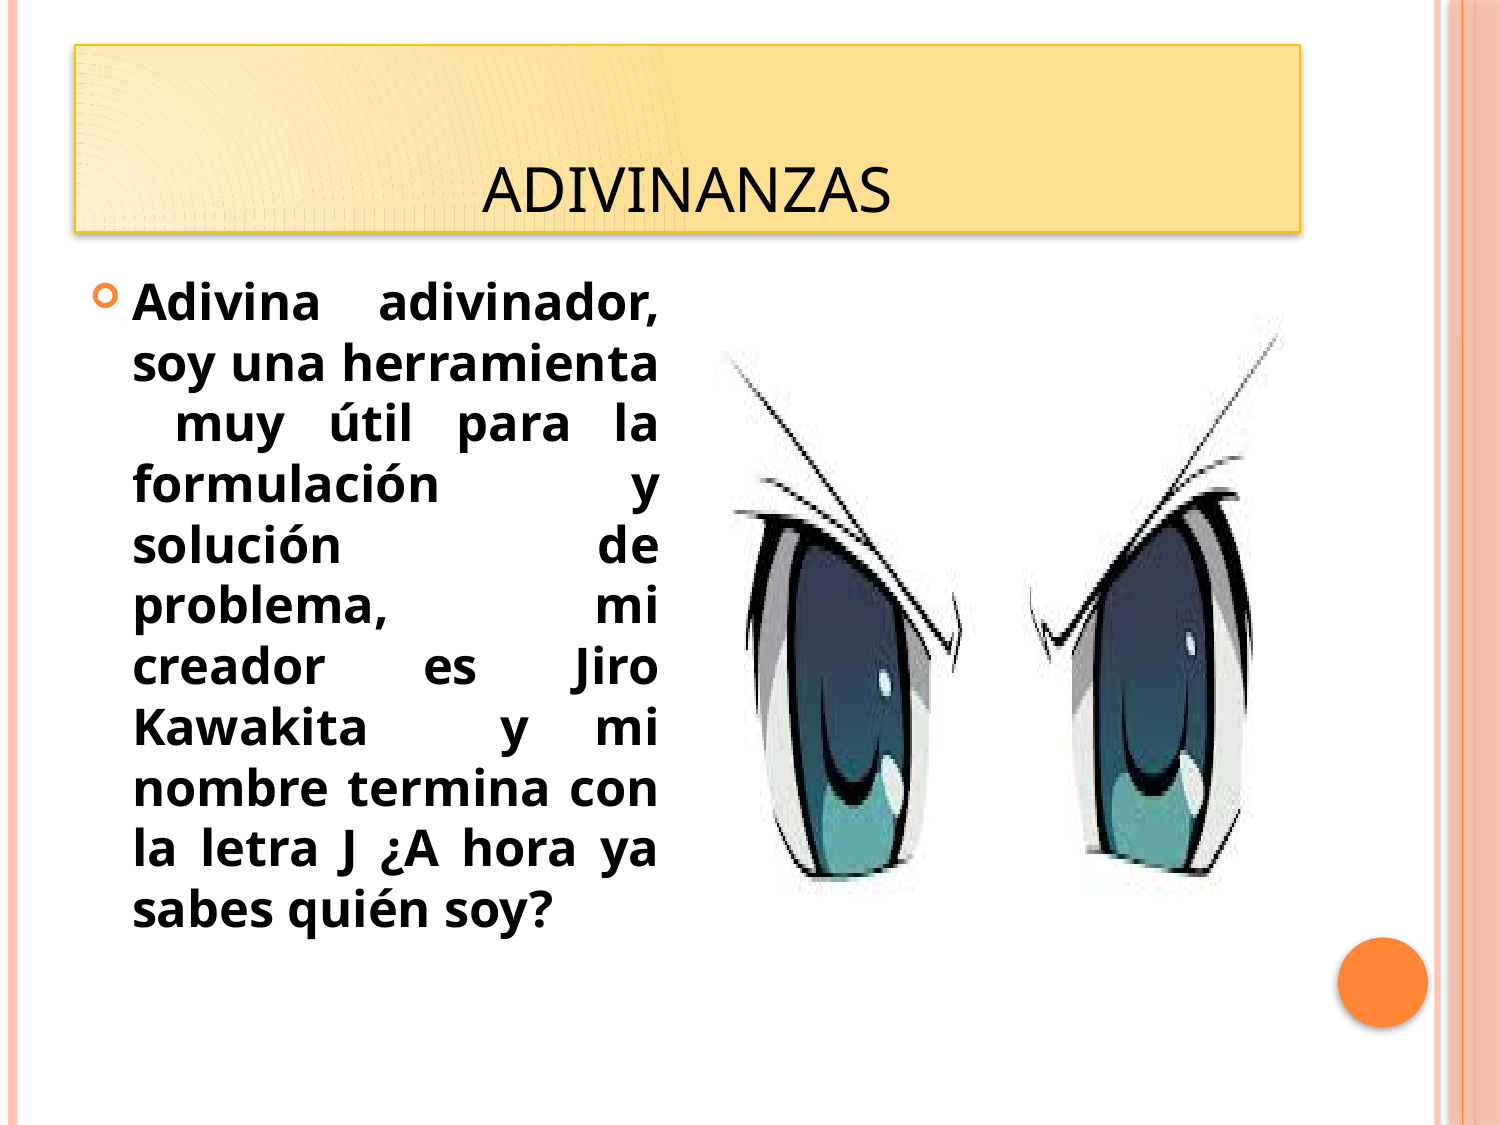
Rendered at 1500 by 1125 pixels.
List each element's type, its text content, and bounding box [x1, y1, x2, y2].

list Adivina adivinador, soy una herramienta muy útil para la formulación y solución de problema, mi creador es Jiro Kawakita y mi nombre termina con la letra J ¿A hora ya sabes quién soy? [75, 262, 675, 1013]
picture [714, 243, 1294, 1000]
title ADIVINANZAS [74, 44, 1301, 234]
